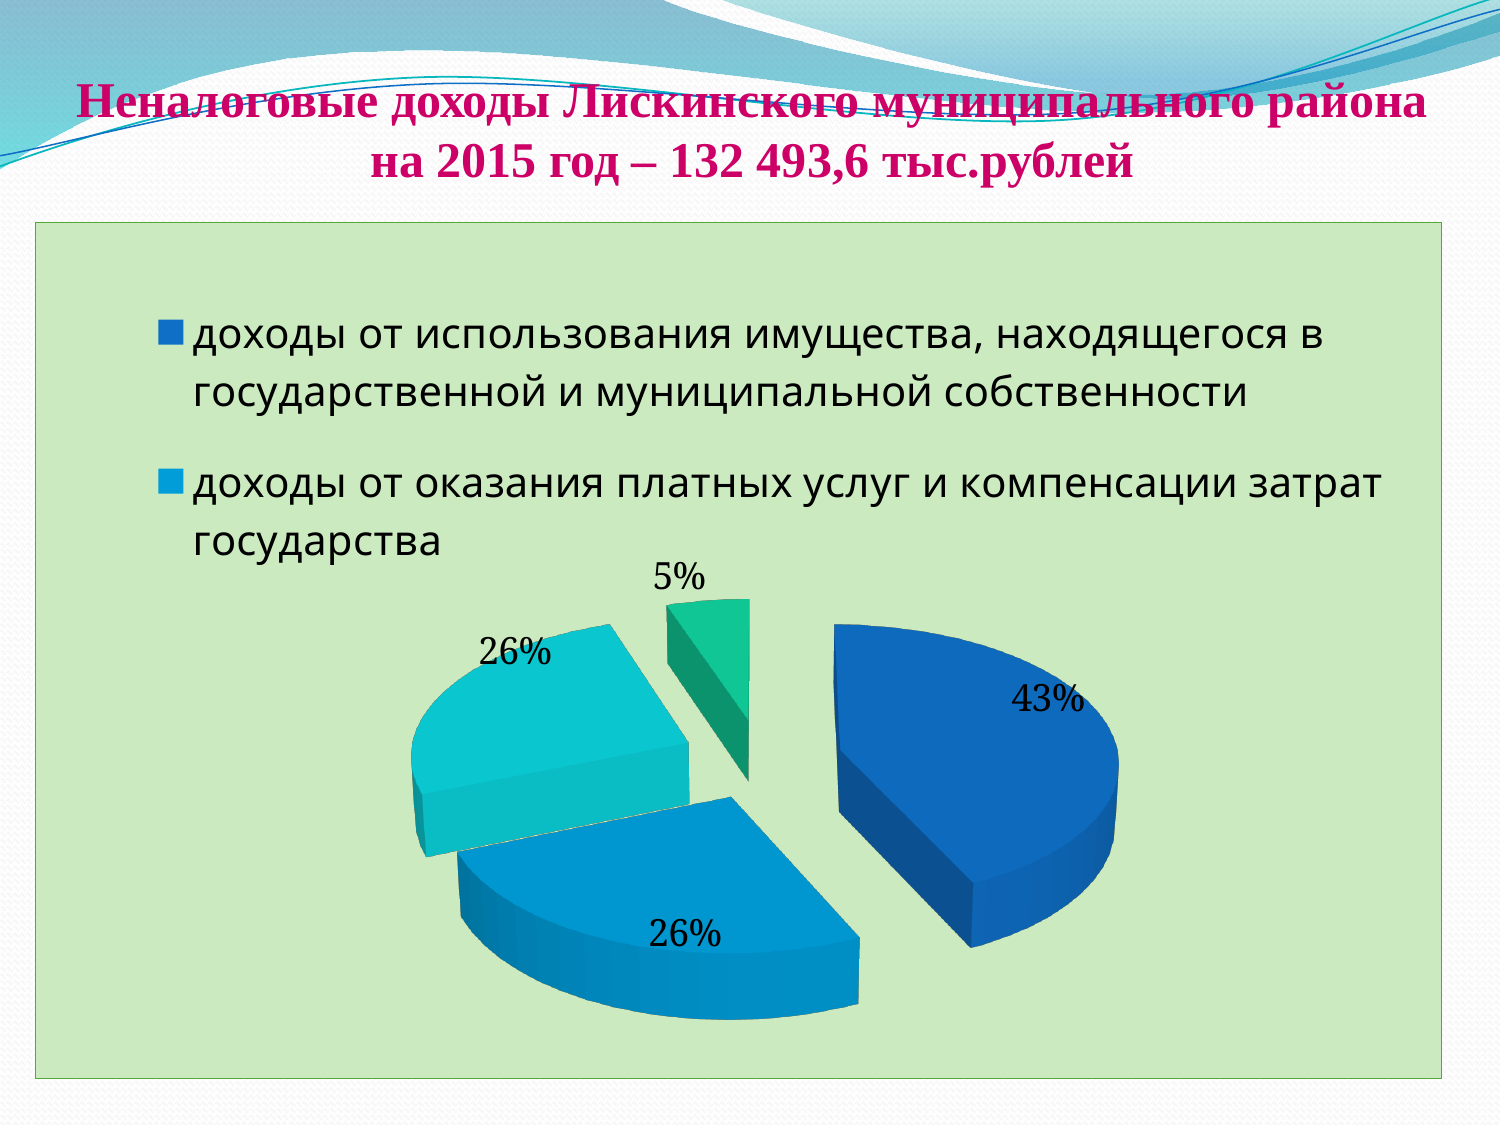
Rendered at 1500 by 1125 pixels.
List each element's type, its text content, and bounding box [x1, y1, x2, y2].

chart [34, 222, 1442, 1079]
title Неналоговые доходы Лискинского муниципального района на 2015 год – 132 493,6 тыс.рублей [75, 0, 1430, 188]
